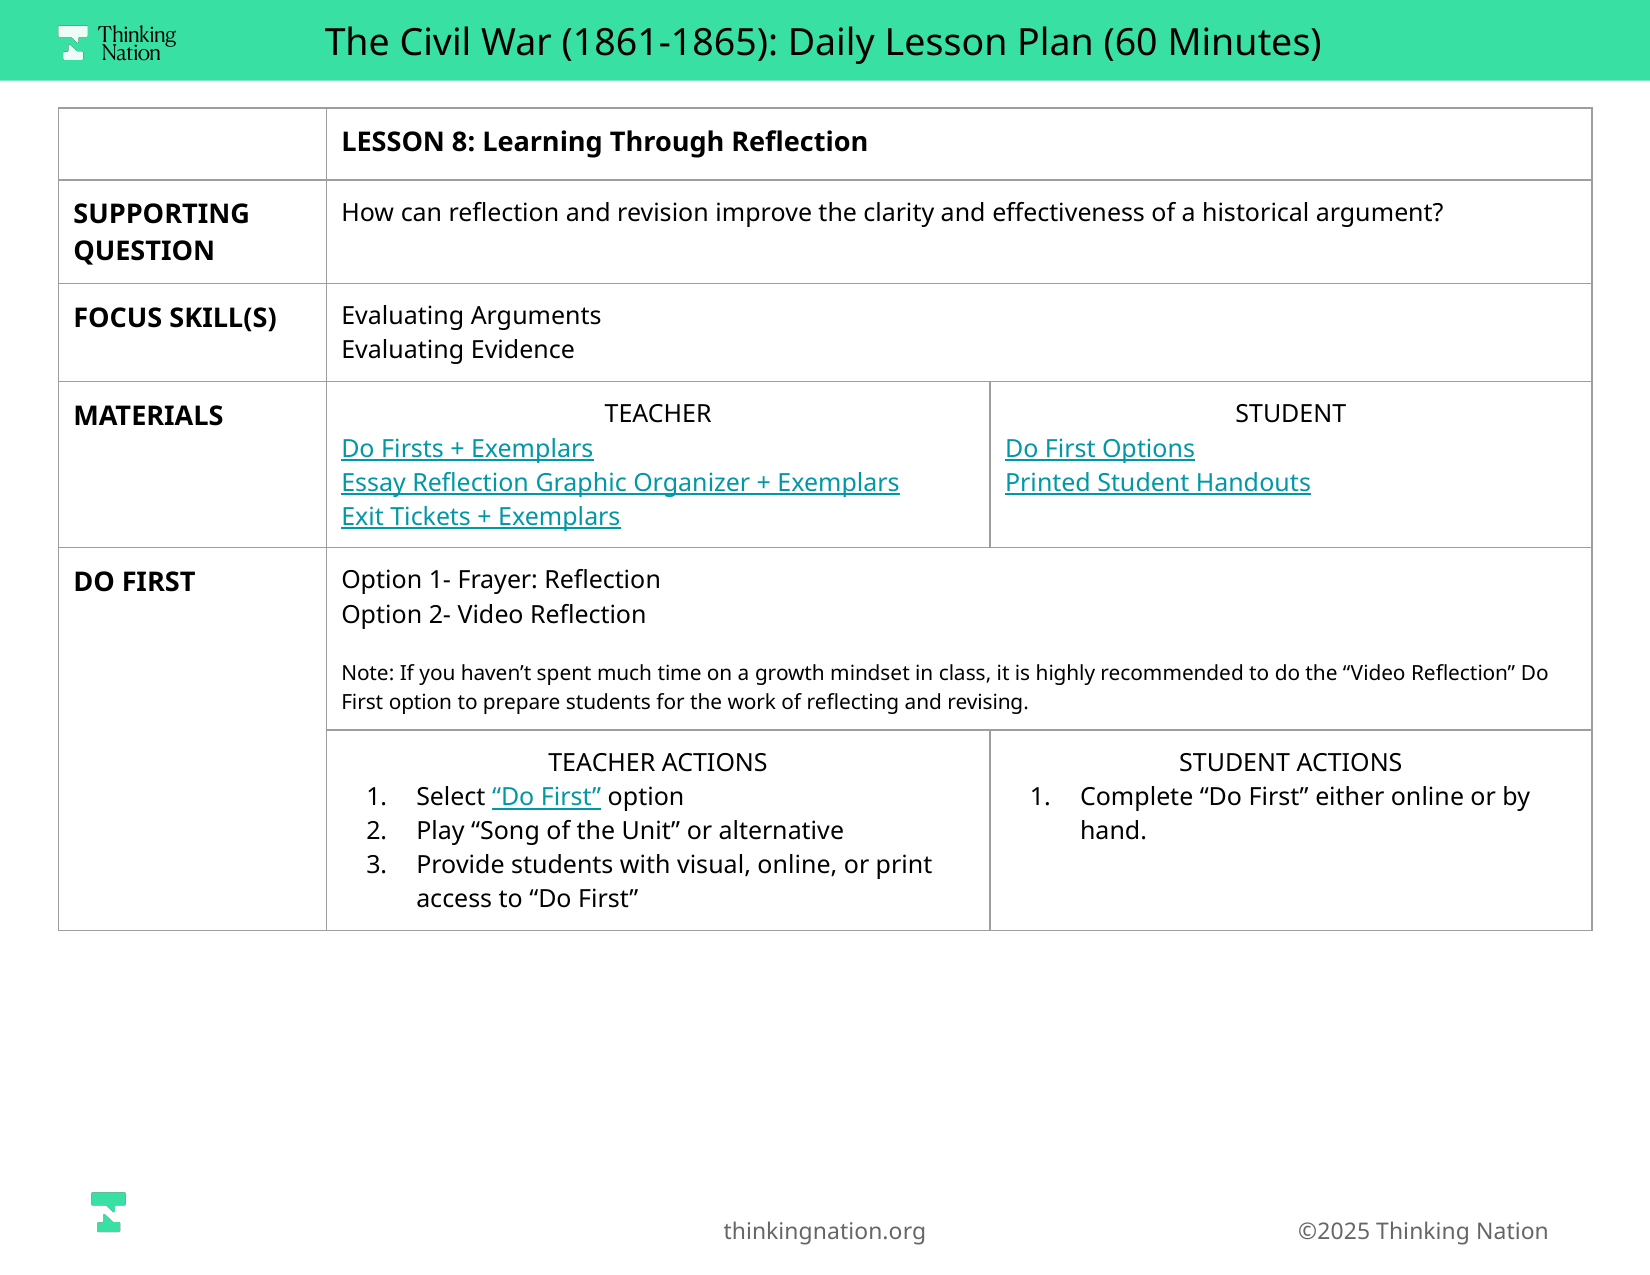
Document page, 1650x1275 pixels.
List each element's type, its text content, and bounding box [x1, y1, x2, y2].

table_cell STUDENT ACTIONS Complete “Do First” either online or by hand. [991, 731, 1591, 930]
table_cell Evaluating Arguments Evaluating Evidence [327, 284, 1591, 381]
text_box thinkingnation.org [629, 1200, 1021, 1240]
table_cell STUDENT Do First Options Printed Student Handouts [991, 382, 1591, 547]
picture [45, 14, 180, 85]
table_header LESSON 8: Learning Through Reflection [327, 109, 1591, 179]
picture [80, 1184, 136, 1240]
table_cell SUPPORTING QUESTION [59, 181, 326, 283]
text_box The Civil War (1861-1865): Daily Lesson Plan (60 Minutes) [0, 0, 1650, 81]
table_cell TEACHER ACTIONS Select “Do First” option Play “Song of the Unit” or alternative Provide students with visual, online, or print access to “Do First” [327, 731, 989, 930]
table_cell How can reflection and revision improve the clarity and effectiveness of a historical argument? [327, 181, 1591, 283]
table_header [59, 109, 326, 179]
table_cell FOCUS SKILL(S) [59, 284, 326, 381]
table_cell DO FIRST [59, 548, 326, 930]
table_cell TEACHER Do Firsts + Exemplars Essay Reflection Graphic Organizer + Exemplars Exit Tickets + Exemplars [327, 382, 989, 547]
text_box ©2025 Thinking Nation [1174, 1200, 1566, 1240]
table_cell Option 1- Frayer: Reflection Option 2- Video Reflection Note: If you haven’t spent much time on a growth mindset in class, it is highly recommended to do the “Video Reflection” Do First option to prepare students for the work of reflecting and revising. [327, 548, 1591, 729]
table_cell MATERIALS [59, 382, 326, 547]
